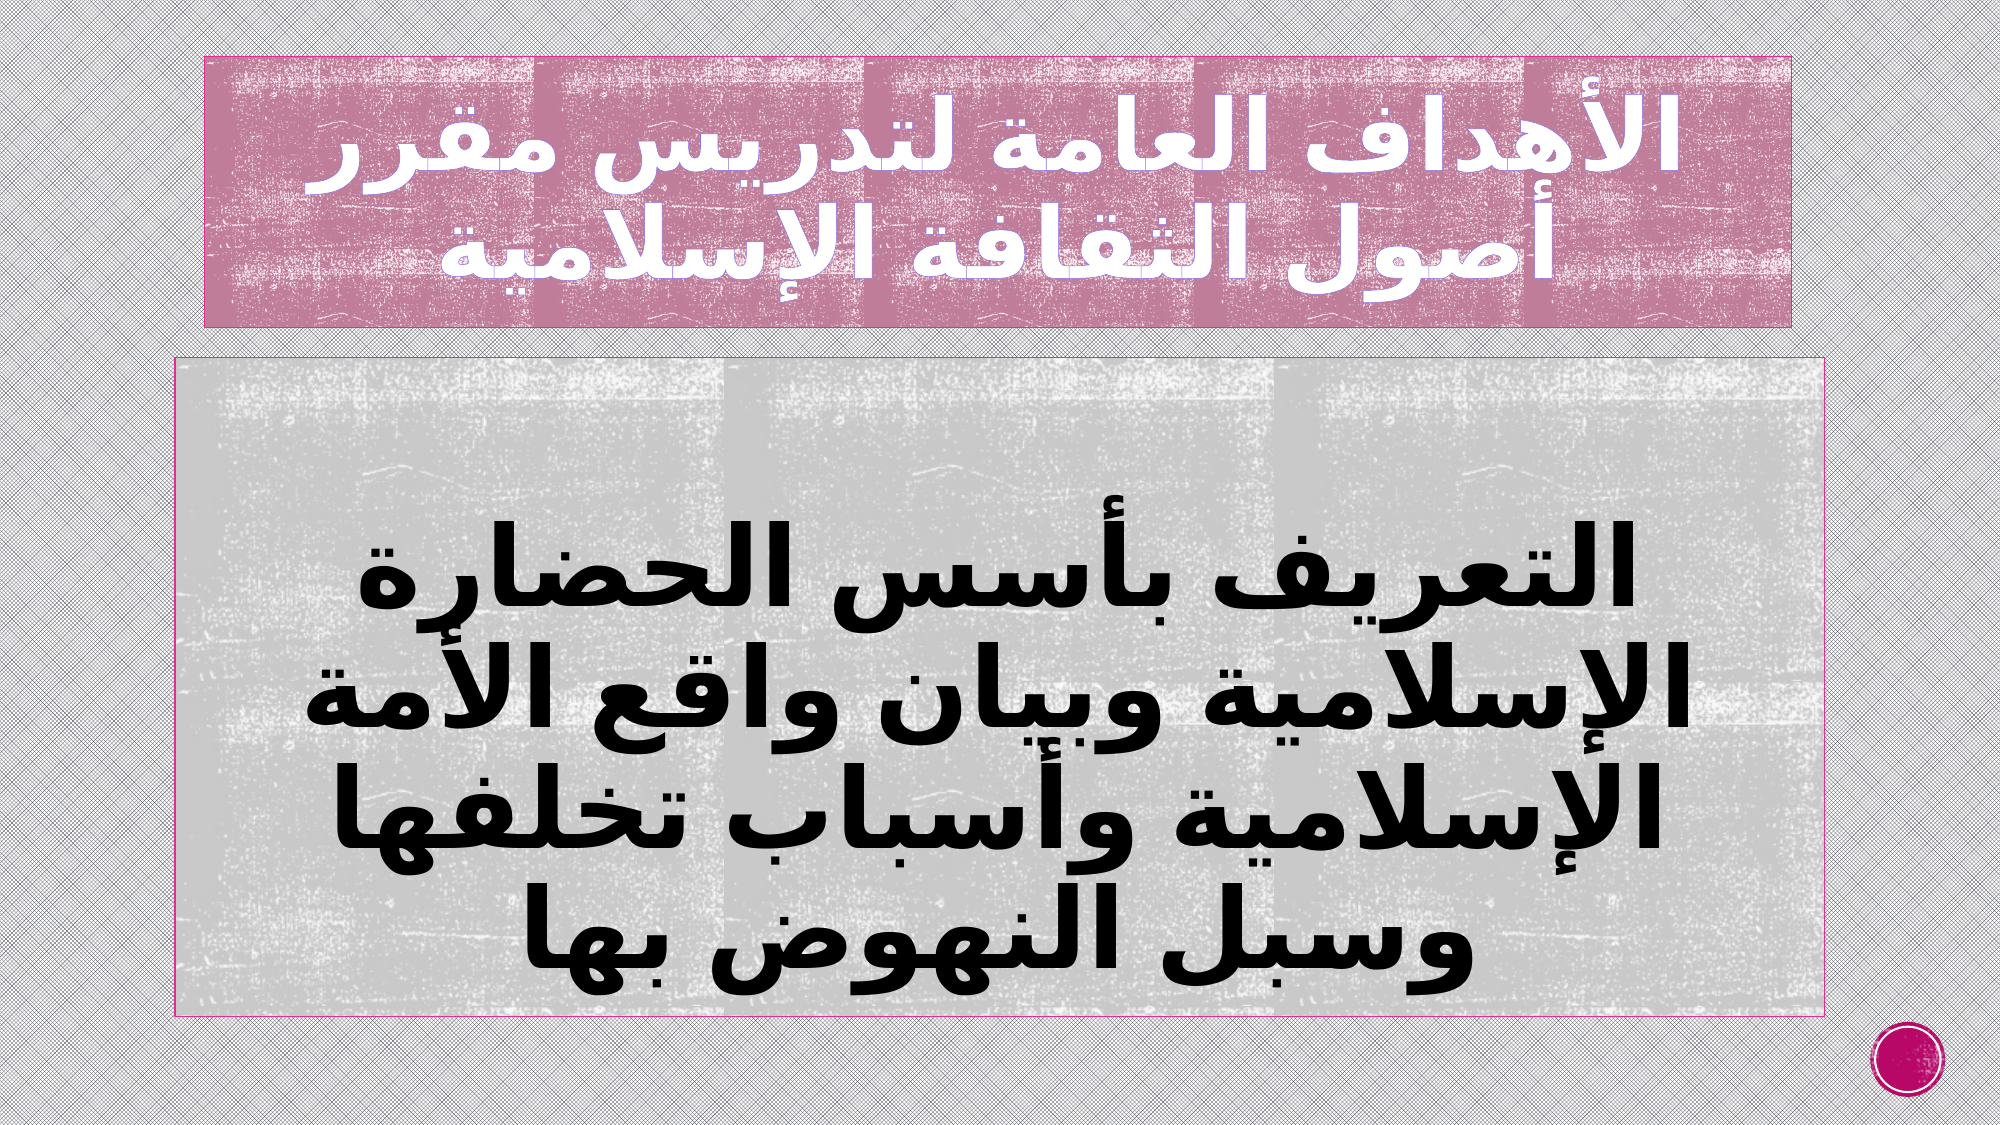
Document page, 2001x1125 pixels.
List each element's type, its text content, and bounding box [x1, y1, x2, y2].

list التعريف بأسس الحضارة الإسلامية وبيان واقع الأمة الإسلامية وأسباب تخلفها وسبل النهوض بها [174, 357, 1825, 1017]
title الأهداف العامة لتدريس مقرر أصول الثقافة الإسلامية [204, 56, 1792, 328]
